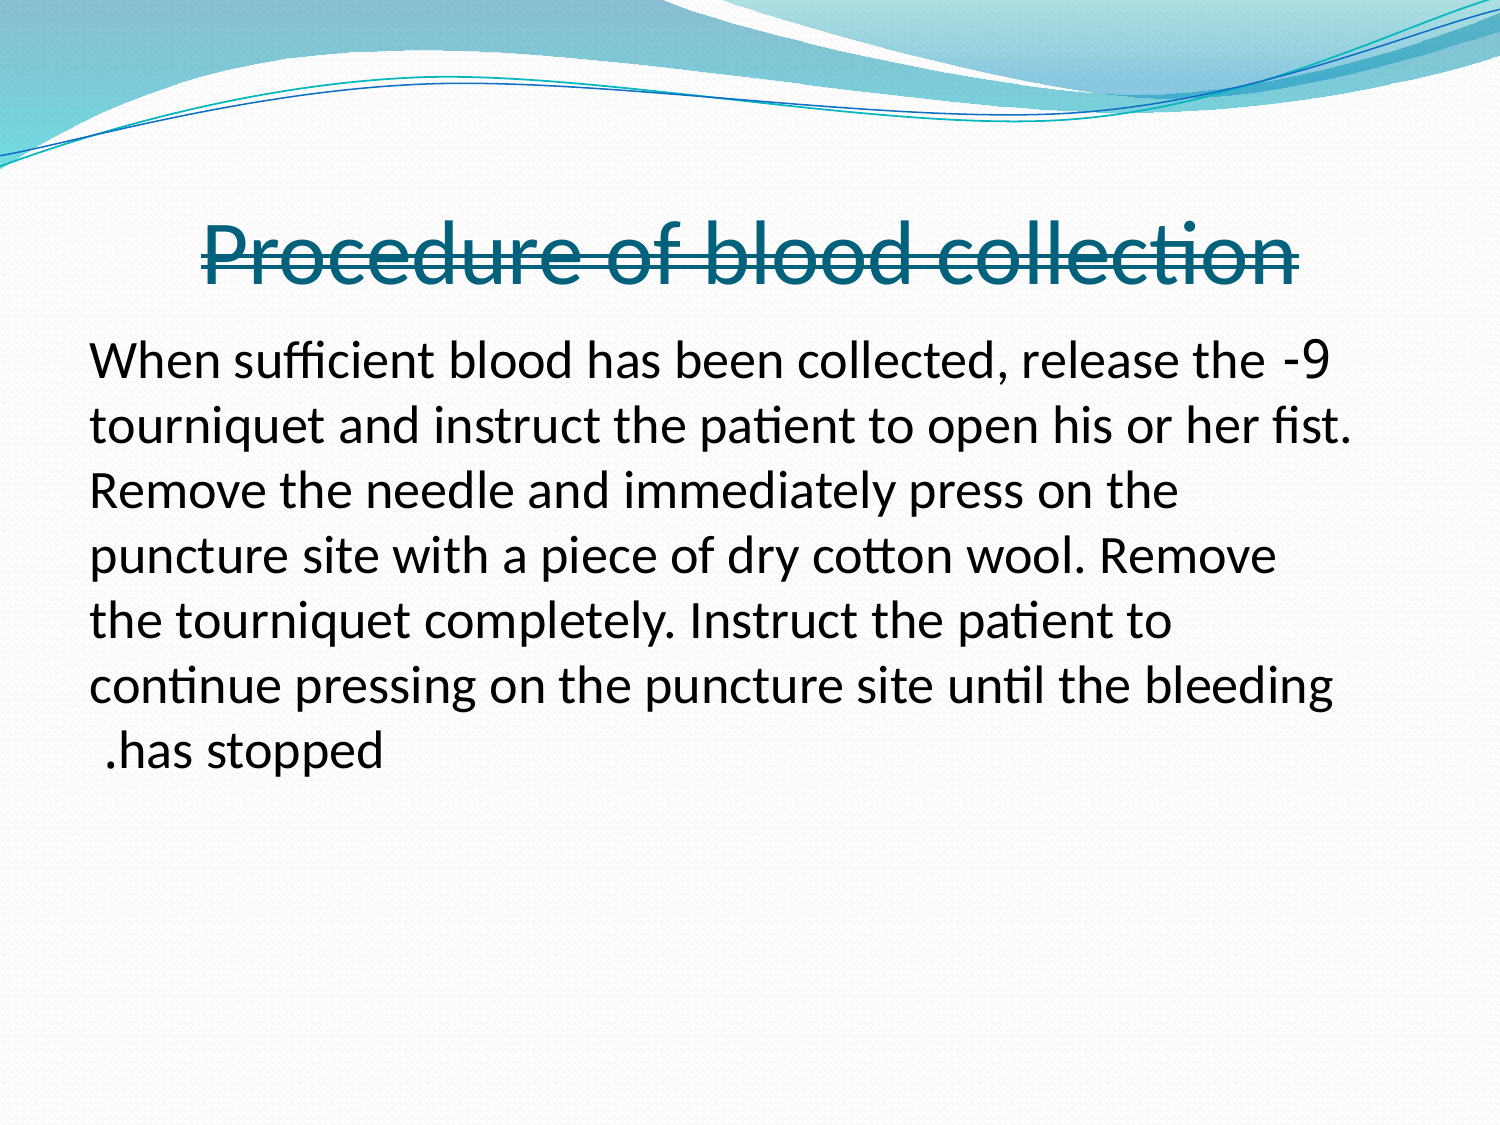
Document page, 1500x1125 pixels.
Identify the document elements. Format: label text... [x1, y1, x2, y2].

list 9- When sufficient blood has been collected, release the tourniquet and instruct the patient to open his or her fist. Remove the needle and immediately press on the puncture site with a piece of dry cotton wool. Remove the tourniquet completely. Instruct the patient to continue pressing on the puncture site until the bleeding has stopped. [75, 317, 1425, 1038]
title Procedure of blood collection [75, 115, 1425, 303]
